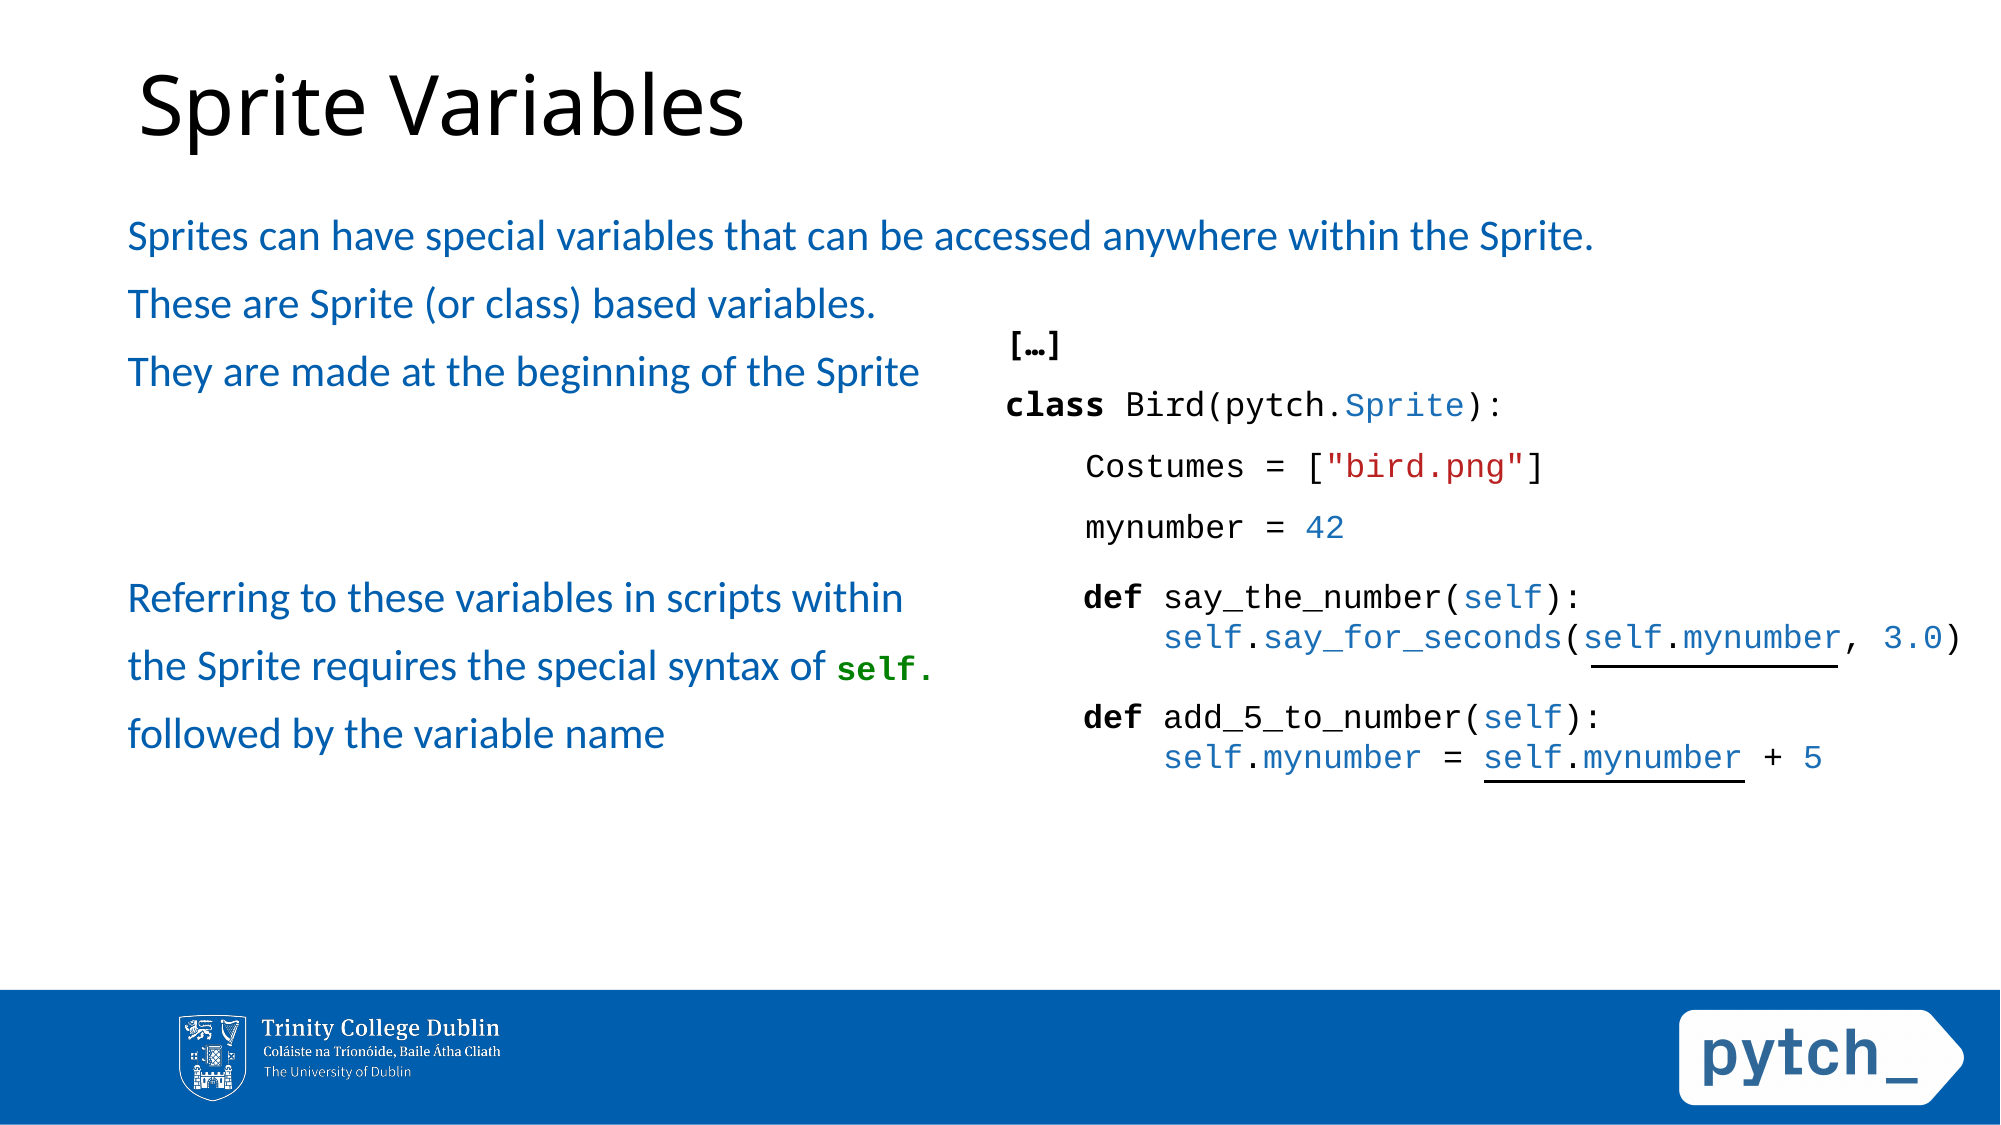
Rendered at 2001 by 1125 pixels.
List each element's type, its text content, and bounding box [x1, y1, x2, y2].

list Sprites can have special variables that can be accessed anywhere within the Sprite. These are Sprite (or class) based variables. They are made at the beginning of the Sprite [112, 205, 1941, 423]
picture [1590, 894, 2000, 1125]
text_box Referring to these variables in scripts within the Sprite requires the special syntax of self. followed by the variable name [112, 566, 973, 868]
title Sprite Variables [123, 0, 1849, 205]
text_box def say_the_number(self): self.say_for_seconds(self.mynumber, 3.0) def add_5_to_number(self): self.mynumber = self.mynumber + 5 [1068, 568, 2000, 783]
list […] class Bird(pytch.Sprite): Costumes = ["bird.png"] mynumber = 42 [990, 319, 1851, 553]
picture [178, 1014, 502, 1102]
